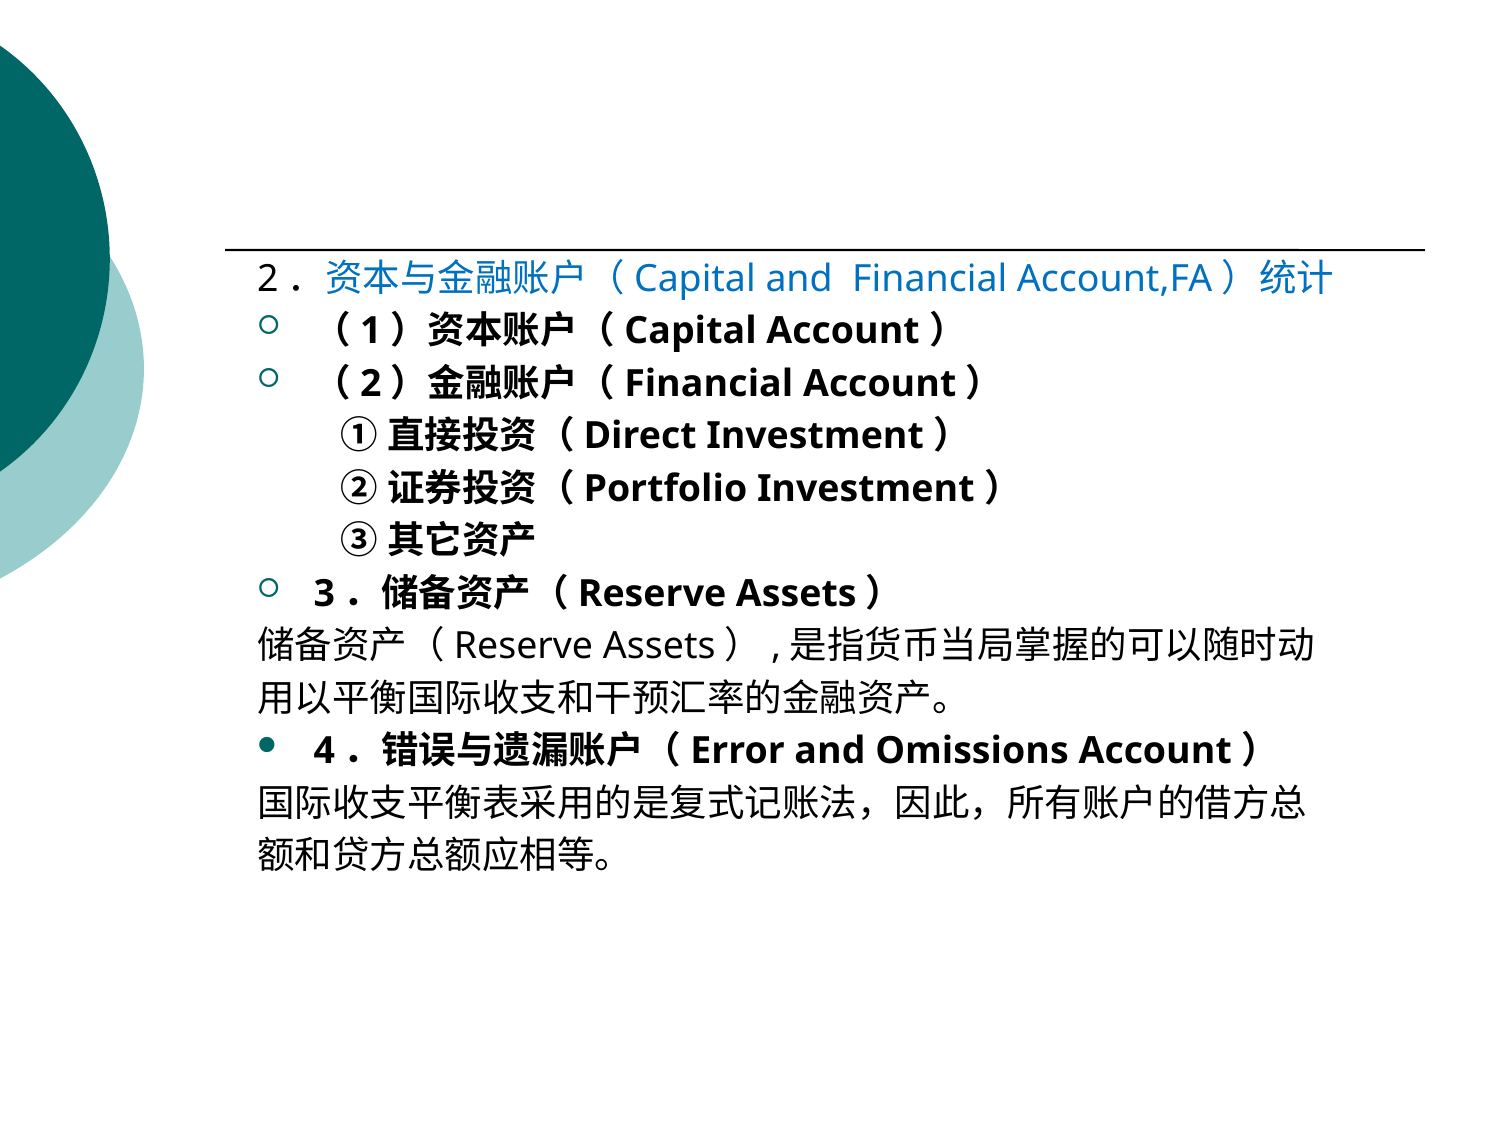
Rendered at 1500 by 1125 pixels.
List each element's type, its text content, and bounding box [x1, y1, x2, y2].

list 2．资本与金融账户（Capital and Financial Account,FA）统计 （1）资本账户（Capital Account） （2）金融账户（Financial Account） ①直接投资（Direct Investment） ②证券投资（Portfolio Investment） ③其它资产 3．储备资产（Reserve Assets） 储备资产（Reserve Assets）,是指货币当局掌握的可以随时动 用以平衡国际收支和干预汇率的金融资产。 4．错误与遗漏账户（Error and Omissions Account） 国际收支平衡表采用的是复式记账法，因此，所有账户的借方总 额和贷方总额应相等。 [241, 245, 1454, 1044]
